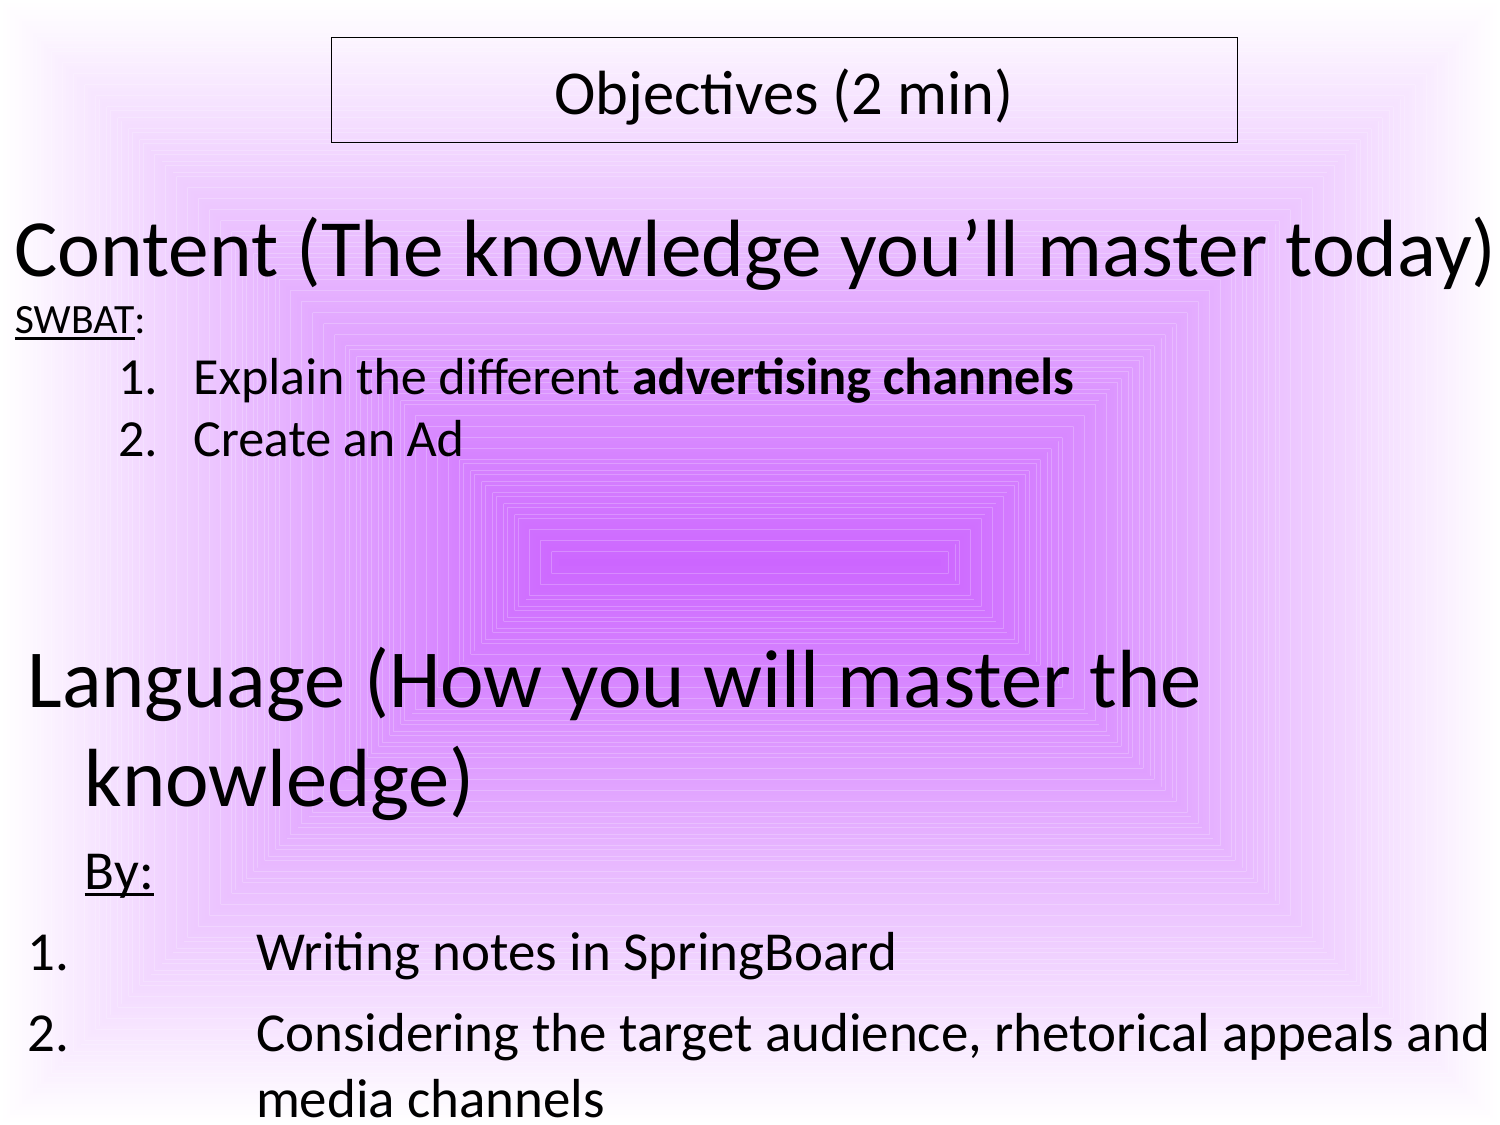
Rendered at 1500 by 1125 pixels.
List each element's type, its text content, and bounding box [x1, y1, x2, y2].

text_box Content (The knowledge you’ll master today) SWBAT: Explain the different advertising channels Create an Ad [0, 187, 1500, 475]
title Objectives (2 min) [331, 37, 1238, 143]
list Language (How you will master the knowledge) By: Writing notes in SpringBoard Considering the target audience, rhetorical appeals and media channels [12, 575, 1500, 1125]
